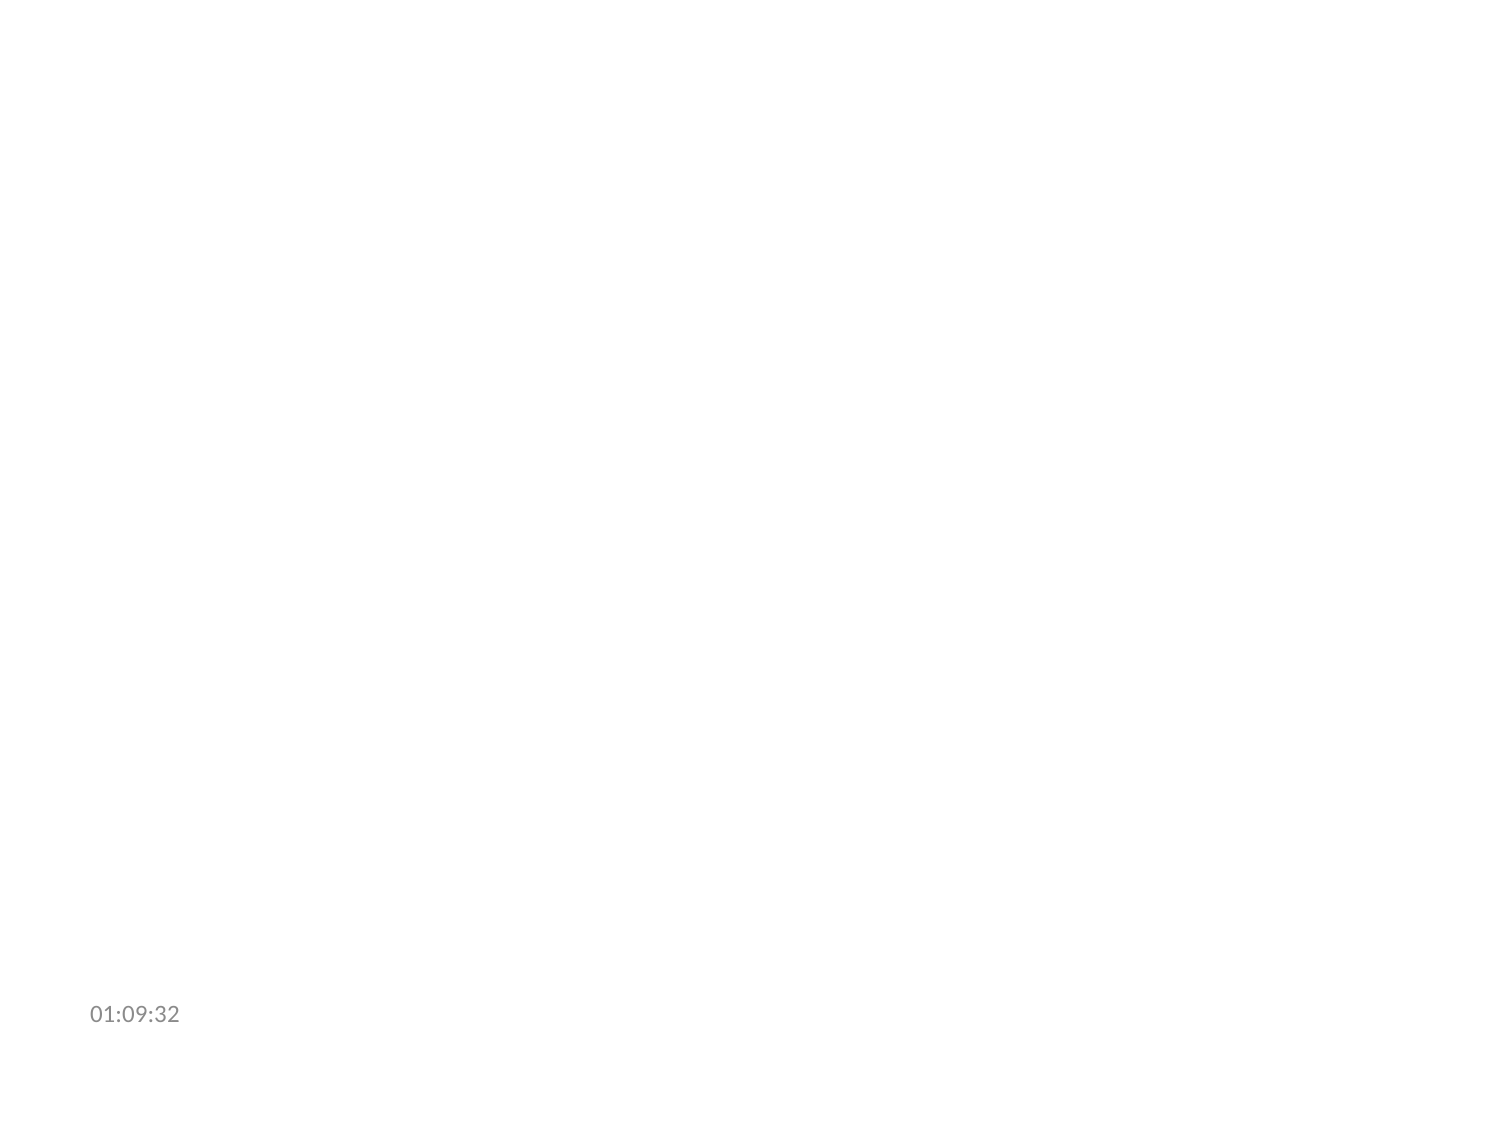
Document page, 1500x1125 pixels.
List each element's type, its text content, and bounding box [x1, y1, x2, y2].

text_box 15:35:09 [75, 982, 425, 1043]
